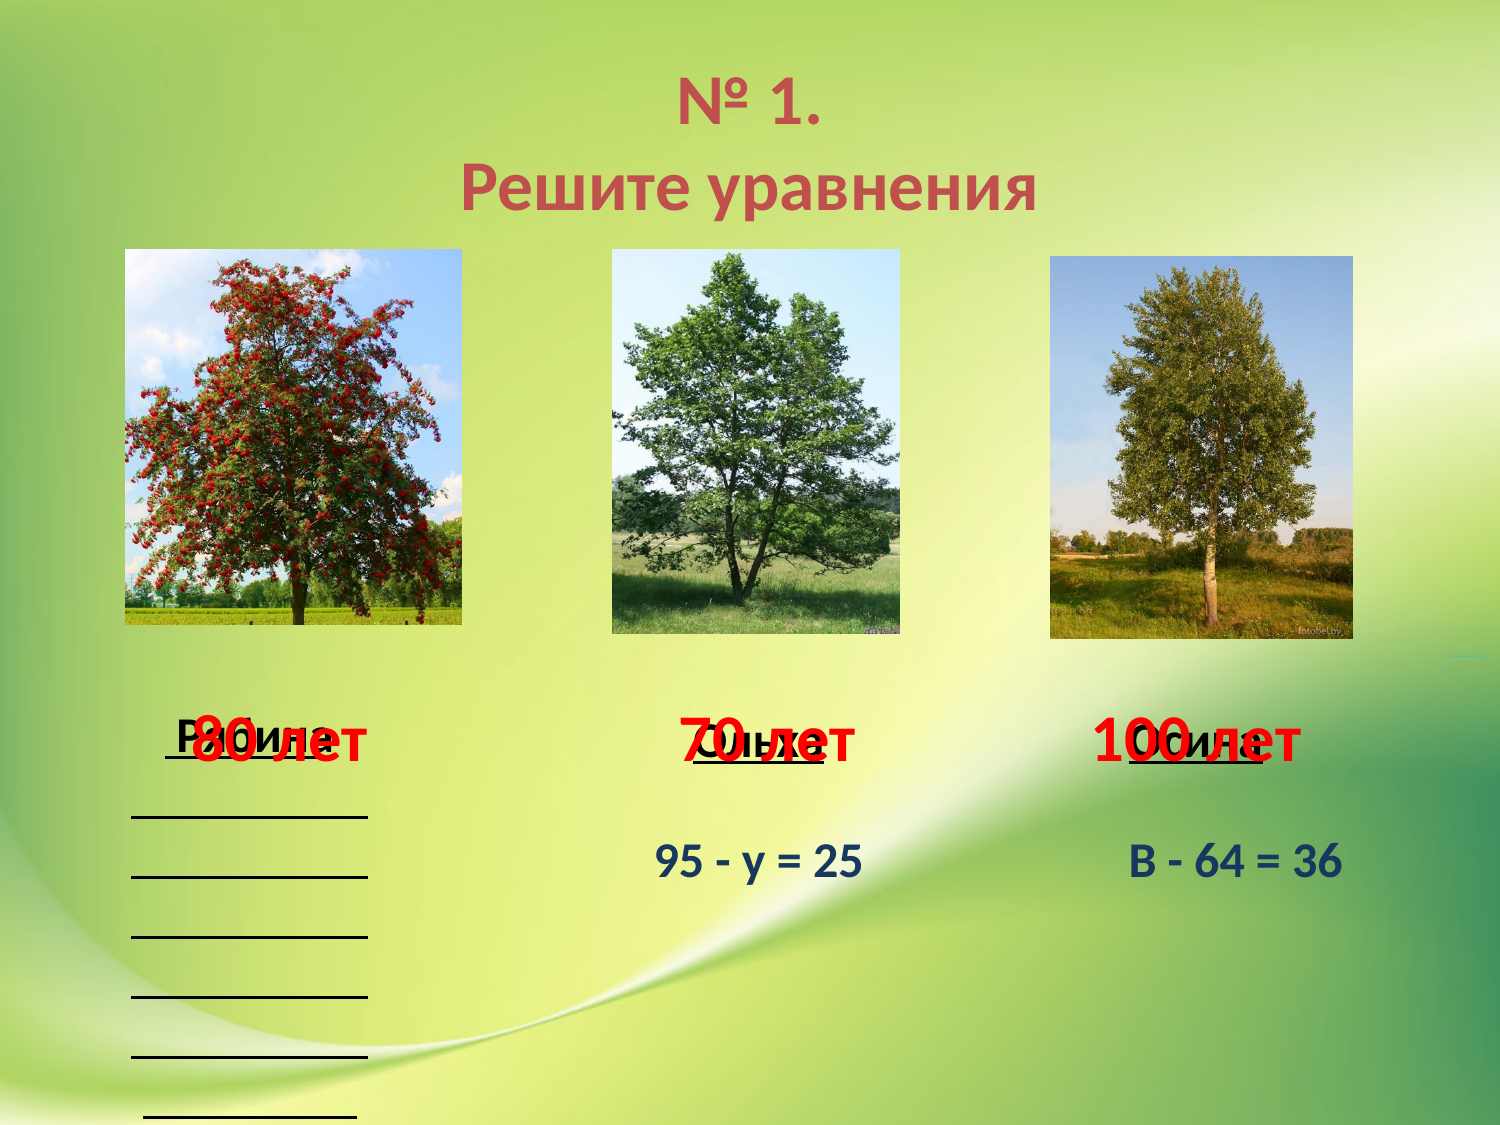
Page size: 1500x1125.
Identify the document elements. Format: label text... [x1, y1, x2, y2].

text_box [0, 0, 1500, 1125]
text_box 100 лет [1075, 687, 1317, 783]
text_box 70 лет [663, 687, 871, 783]
picture [612, 249, 901, 634]
text_box 80 лет [176, 687, 384, 783]
text_box Рябина Х + 12 = 92 [112, 649, 387, 1125]
text_box Ольха 95 - у = 25 [638, 699, 879, 940]
text_box Осина В - 64 = 36 [1113, 699, 1358, 955]
picture [124, 249, 463, 626]
title № 1. Решите уравнения [75, 45, 1425, 233]
picture [1049, 256, 1353, 639]
